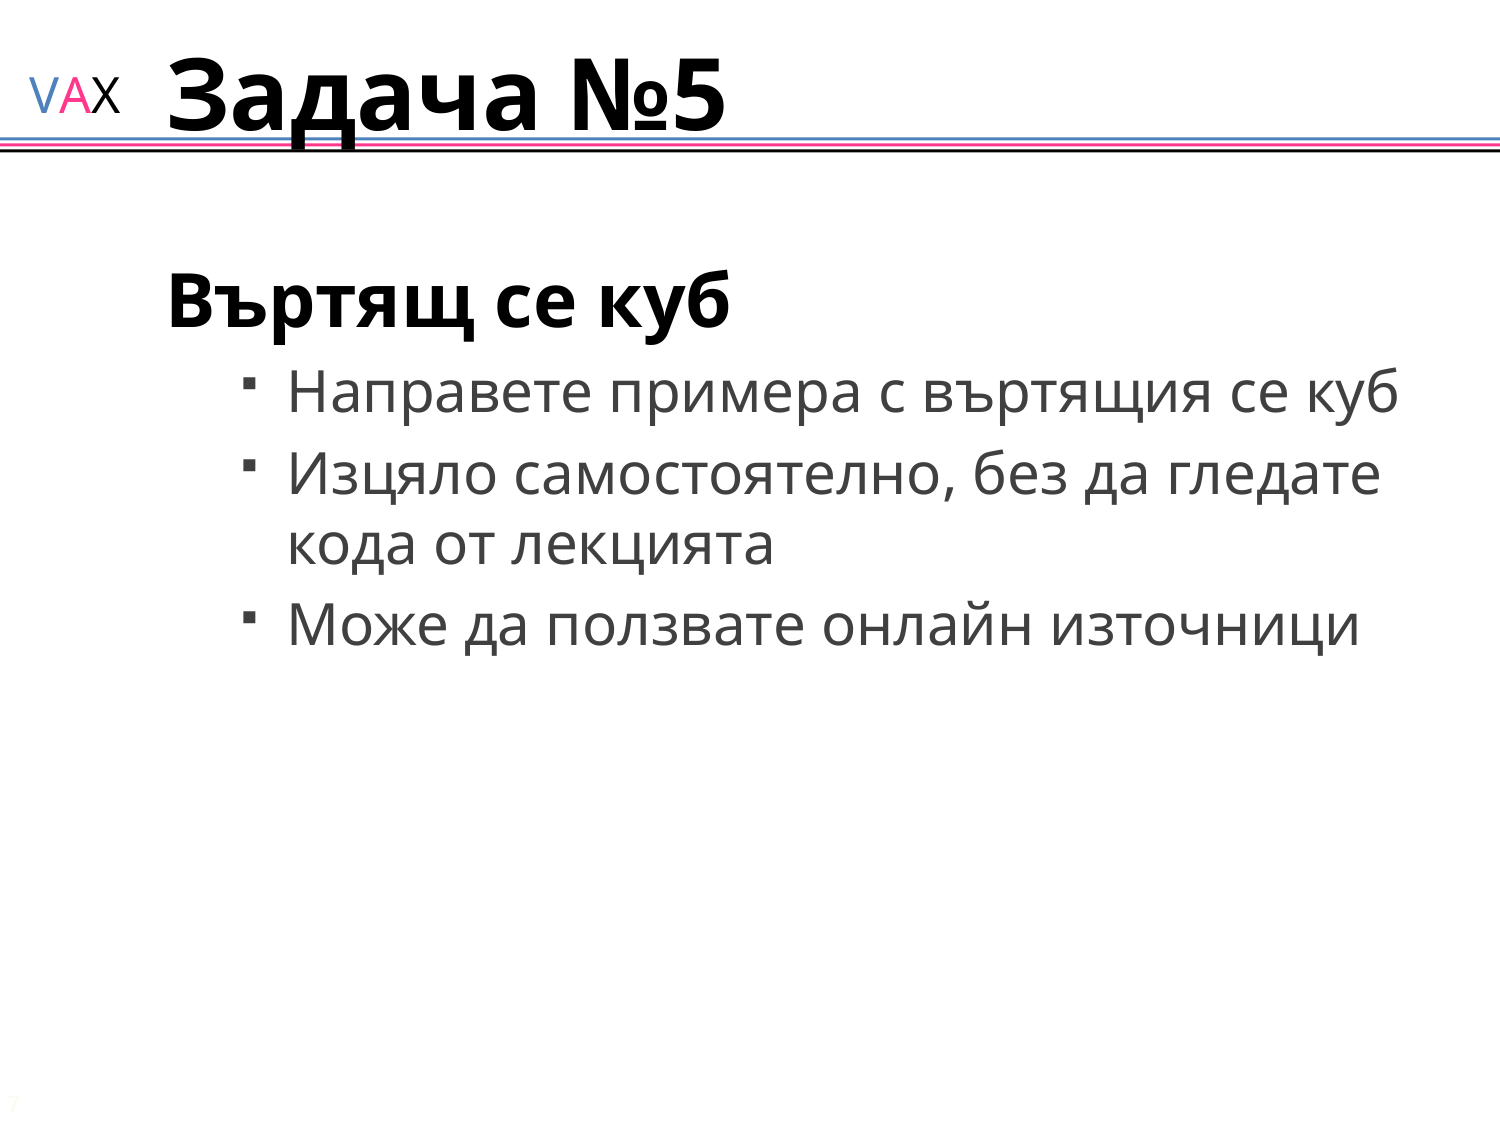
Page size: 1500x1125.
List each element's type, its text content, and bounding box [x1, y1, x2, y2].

list Въртящ се куб Направете примера с въртящия се куб Изцяло самостоятелно, без да гледате кода от лекцията Може да ползвате онлайн източници [150, 200, 1488, 1113]
title Задача №5 [0, 37, 1500, 144]
